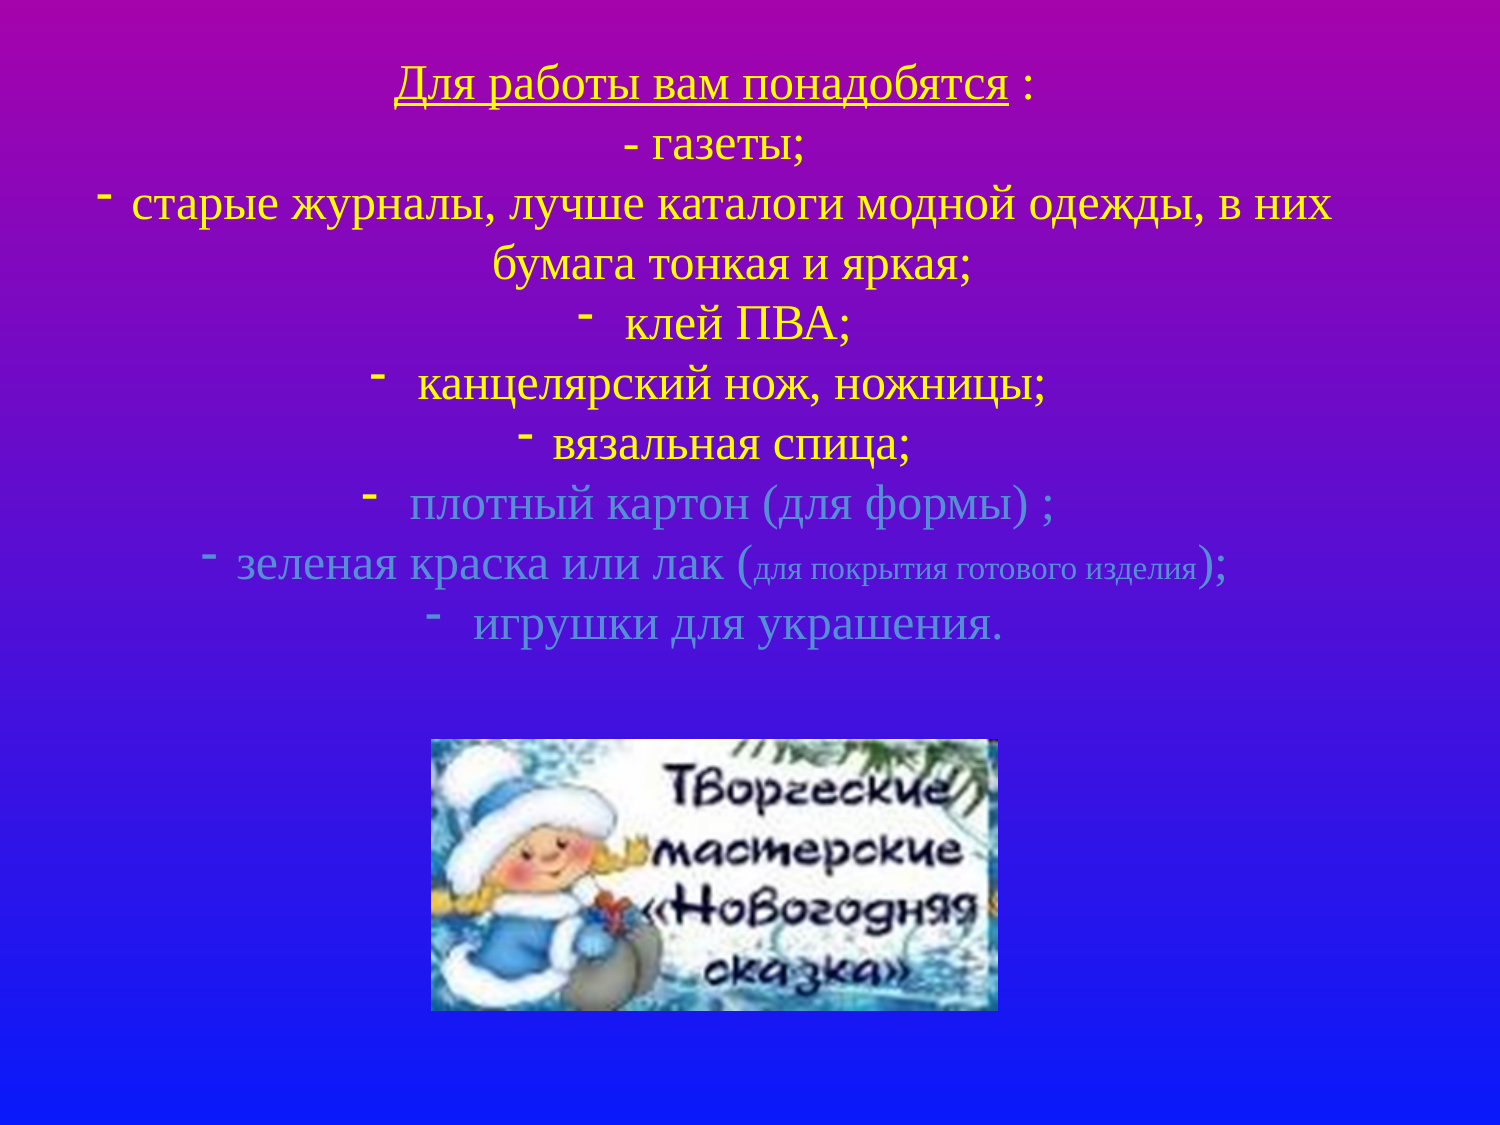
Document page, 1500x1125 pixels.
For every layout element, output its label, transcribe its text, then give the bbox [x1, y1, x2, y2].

picture [431, 739, 998, 1011]
text_box Для работы вам понадобятся : - газеты; старые журналы, лучше каталоги модной одежды, в них бумага тонкая и яркая; клей ПВА; канцелярский нож, ножницы; вязальная спица; плотный картон (для формы) ; зеленая краска или лак (для покрытия готового изделия); игрушки для украшения. [76, 42, 1353, 658]
